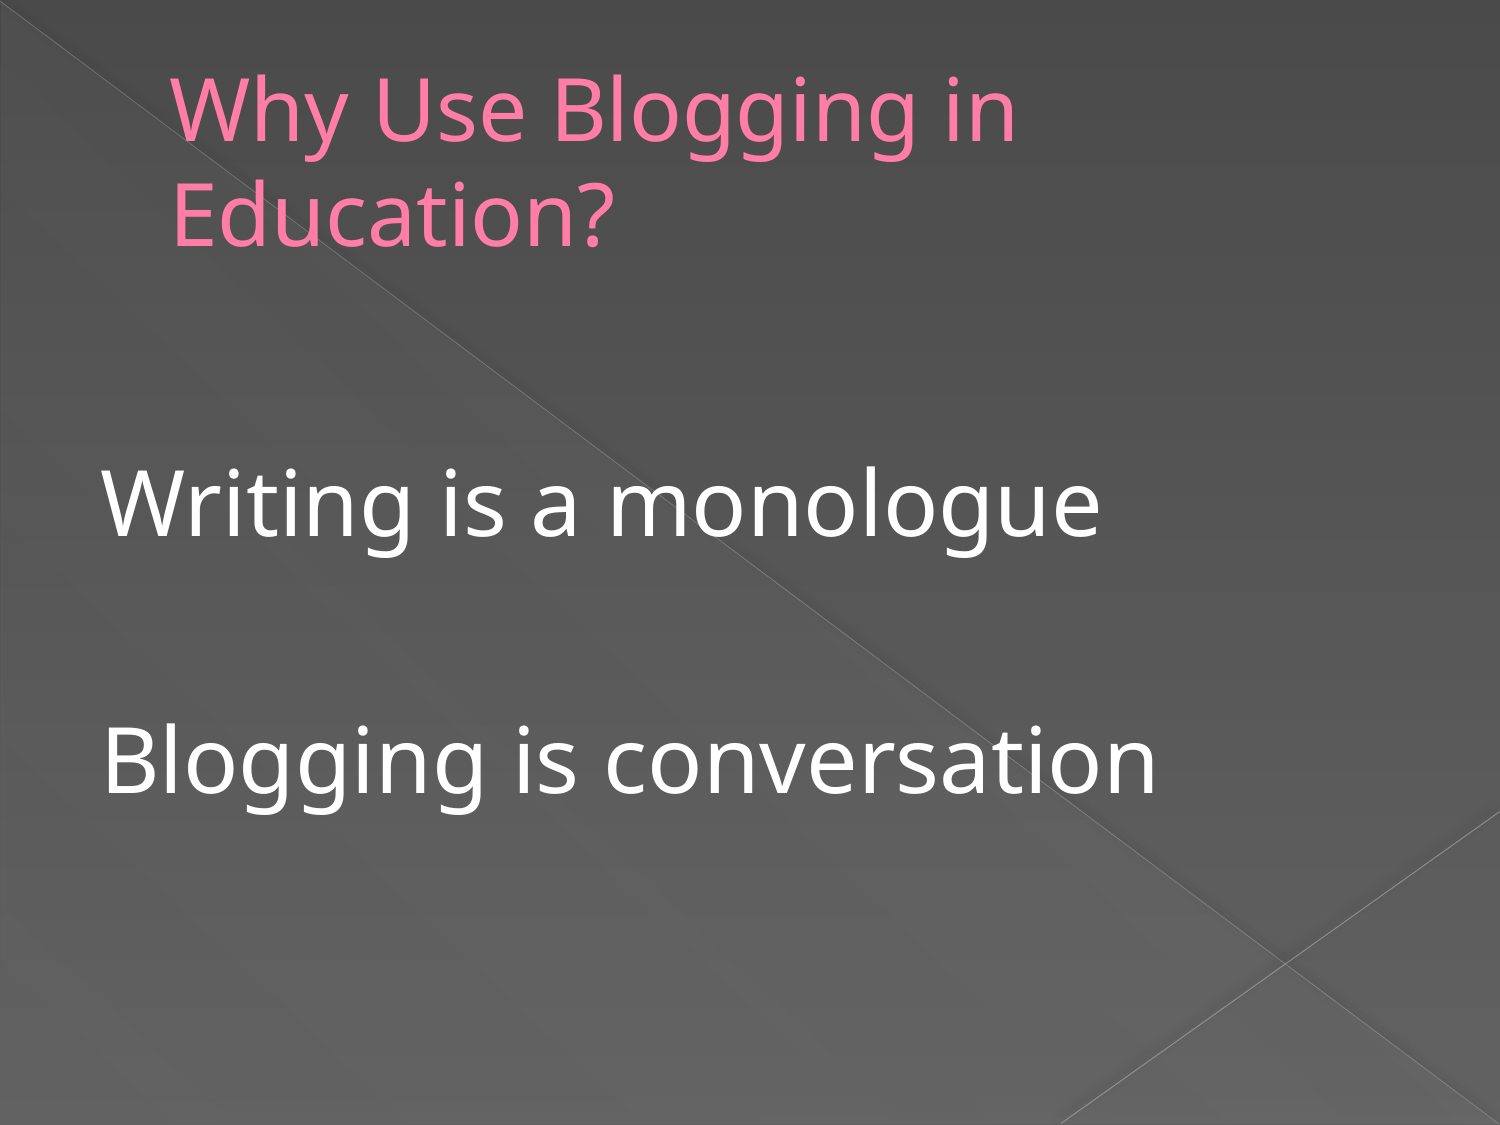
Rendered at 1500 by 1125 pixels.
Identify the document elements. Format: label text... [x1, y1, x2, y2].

title Why Use Blogging in Education? [75, 43, 1425, 274]
list Writing is a monologue Blogging is conversation [75, 308, 1425, 1059]
